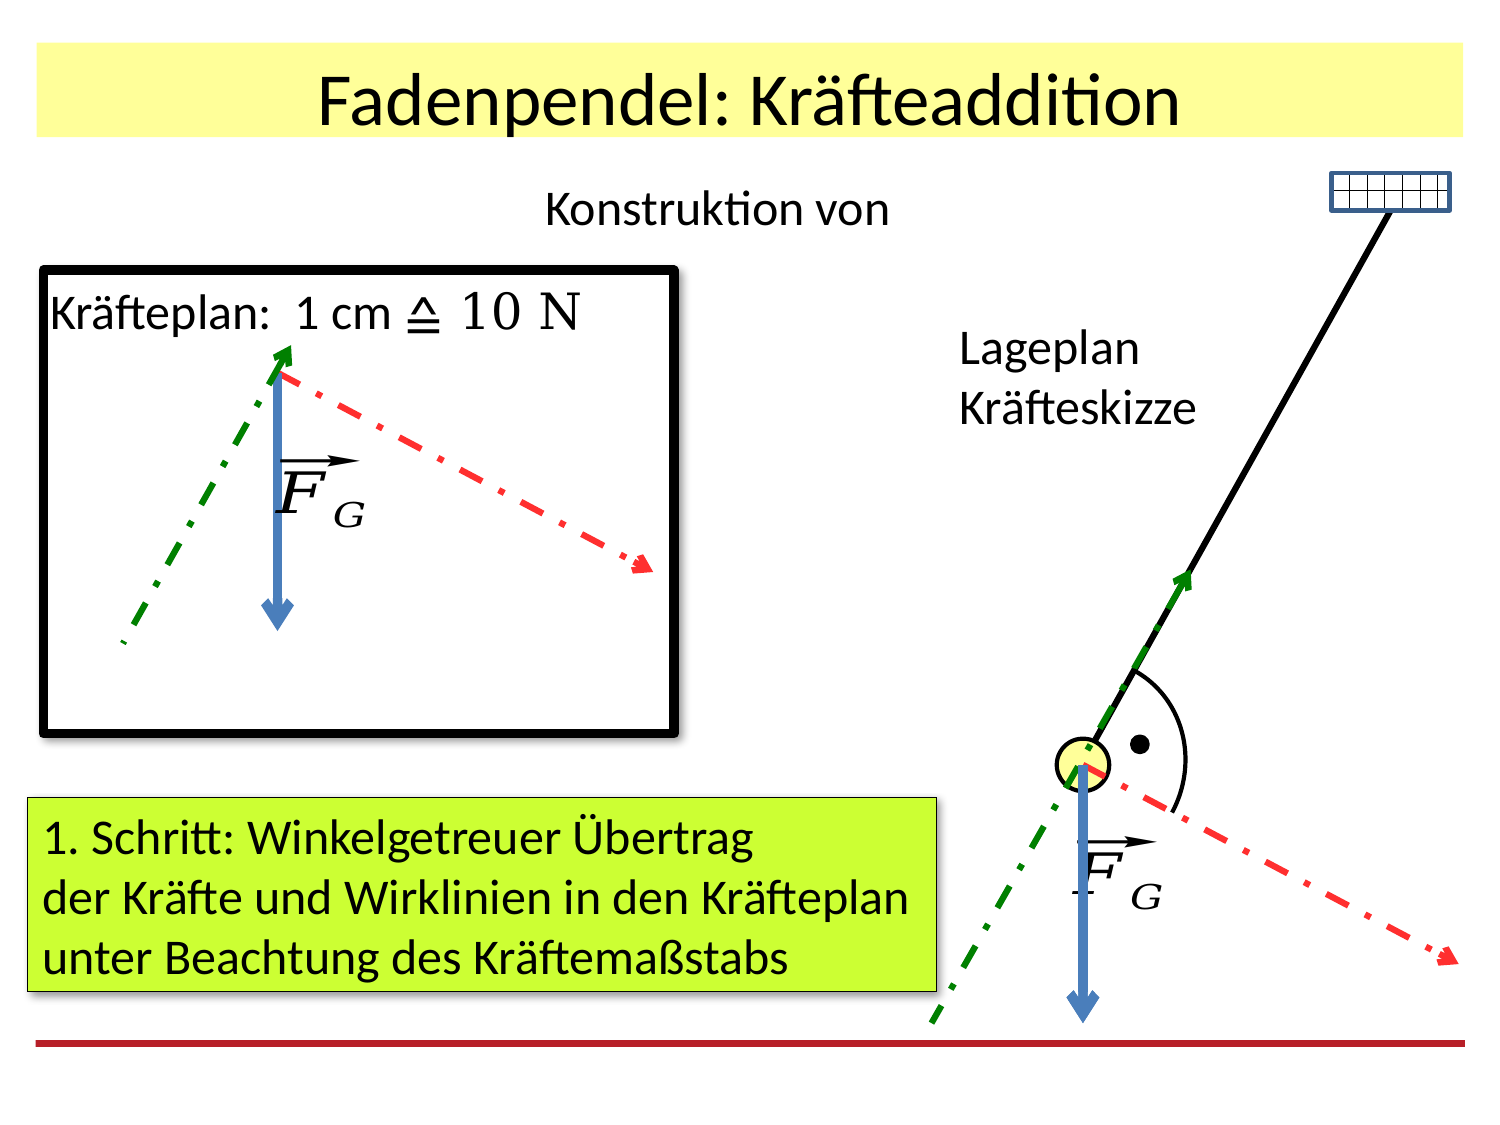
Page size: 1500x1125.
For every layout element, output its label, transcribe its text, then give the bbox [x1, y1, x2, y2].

text_box 1. Schritt: Winkelgetreuer Übertrag der Kräfte und Wirklinien in den Kräfteplan unter Beachtung des Kräftemaßstabs [27, 797, 926, 992]
text_box [41, 268, 676, 736]
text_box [1056, 172, 1450, 655]
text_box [122, 344, 292, 644]
text_box Lageplan Kräfteskizze [945, 306, 1051, 442]
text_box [296, 372, 654, 573]
text_box Kräfteplan: 1 cm ≙ 10 N [35, 272, 609, 348]
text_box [981, 657, 1459, 965]
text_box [931, 569, 1191, 1024]
title Fadenpendel: Kräfteaddition [41, 42, 1459, 149]
